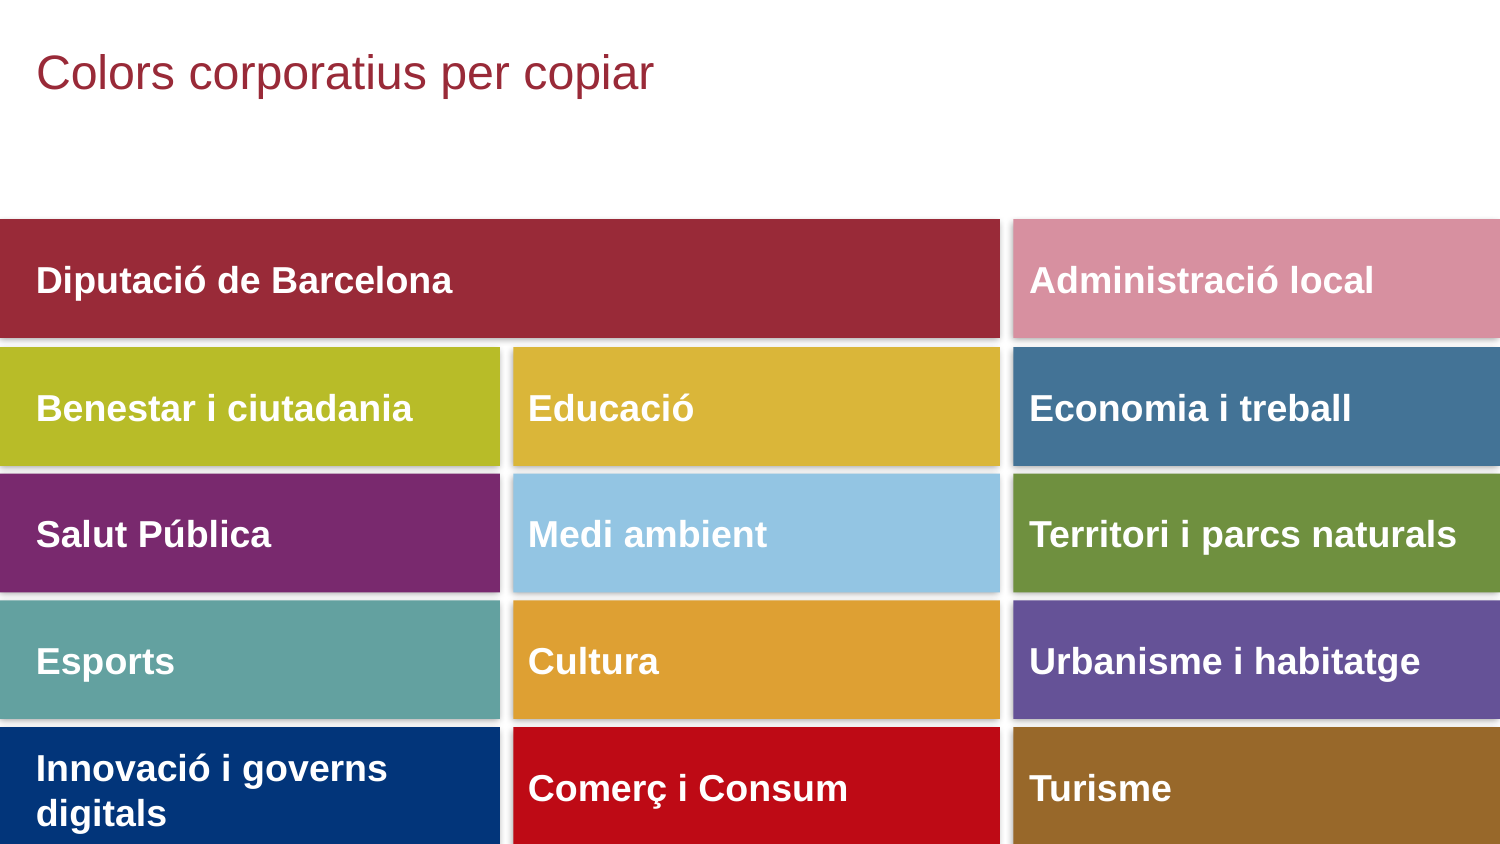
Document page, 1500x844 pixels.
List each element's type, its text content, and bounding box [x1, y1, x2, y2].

text_box Colors corporatius per copiar [21, 33, 1372, 107]
text_box Salut Pública [21, 502, 500, 563]
text_box Comerç i Consum [513, 756, 993, 816]
text_box [0, 473, 501, 593]
text_box [513, 473, 1001, 593]
text_box [0, 600, 501, 720]
text_box [1013, 218, 1500, 339]
text_box [0, 726, 501, 844]
text_box [0, 346, 501, 467]
text_box Medi ambient [513, 502, 993, 563]
text_box [513, 346, 1001, 467]
text_box Benestar i ciutadania [21, 376, 500, 436]
text_box Turisme [1014, 756, 1494, 816]
text_box [513, 726, 1001, 844]
text_box Cultura [513, 629, 993, 690]
text_box Administració local [1014, 248, 1494, 308]
text_box Educació [513, 376, 993, 436]
text_box [1013, 346, 1500, 467]
text_box Economia i treball [1014, 376, 1494, 436]
text_box Esports [21, 629, 500, 690]
text_box [1013, 726, 1500, 844]
text_box [513, 600, 1001, 720]
text_box [0, 218, 1001, 339]
text_box Innovació i governs digitals [21, 736, 500, 841]
text_box [1013, 473, 1500, 593]
text_box Diputació de Barcelona [21, 248, 500, 308]
text_box Urbanisme i habitatge [1014, 629, 1494, 690]
text_box Territori i parcs naturals [1014, 502, 1494, 563]
text_box [1013, 600, 1500, 720]
